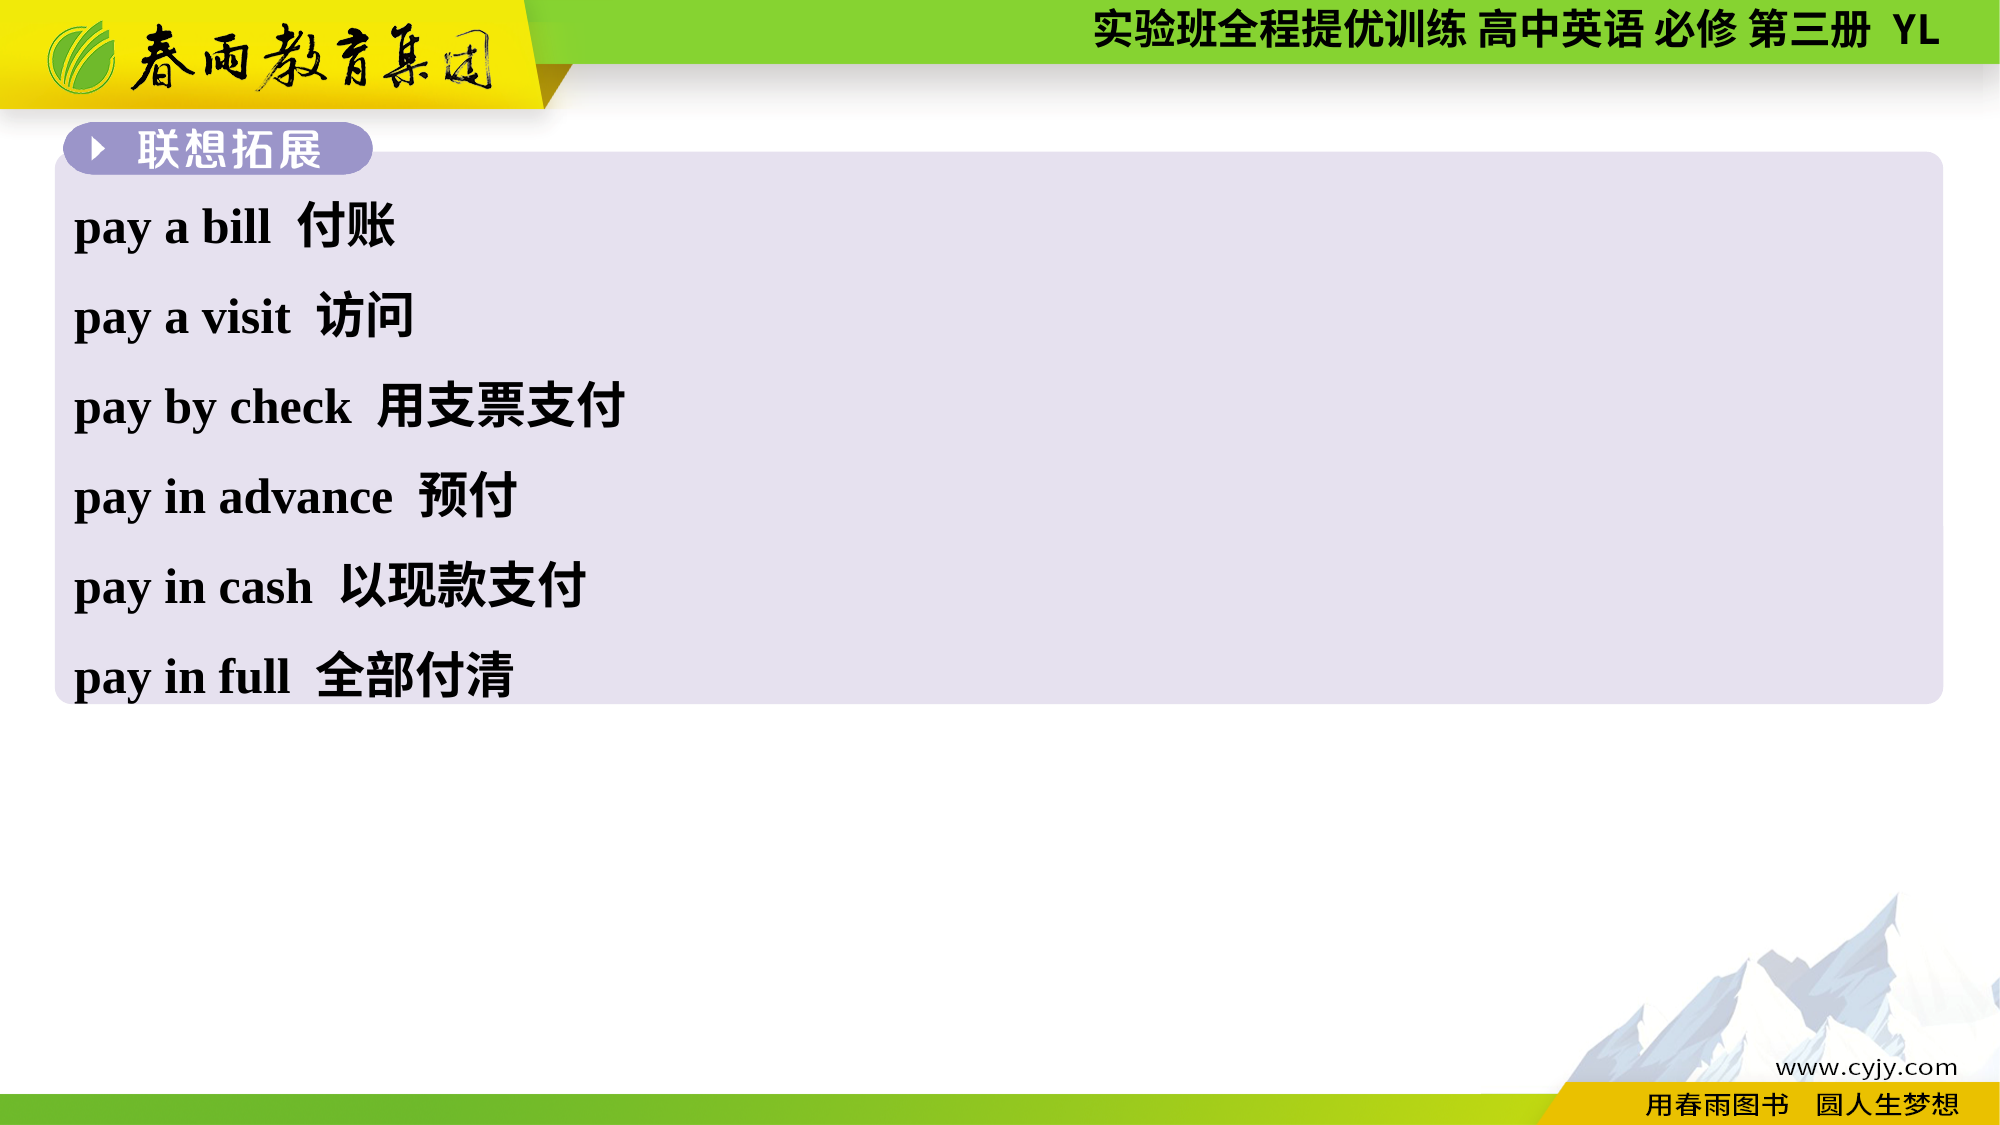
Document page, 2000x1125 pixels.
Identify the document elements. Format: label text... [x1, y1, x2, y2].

picture [0, 0, 2000, 1125]
list pay a bill 付账 pay a visit 访问 pay by check 用支票支付 pay in advance 预付 pay in cash 以现款支付 pay in full 全部付清 [59, 155, 1944, 717]
text_box [54, 160, 59, 699]
text_box [378, 151, 1937, 155]
